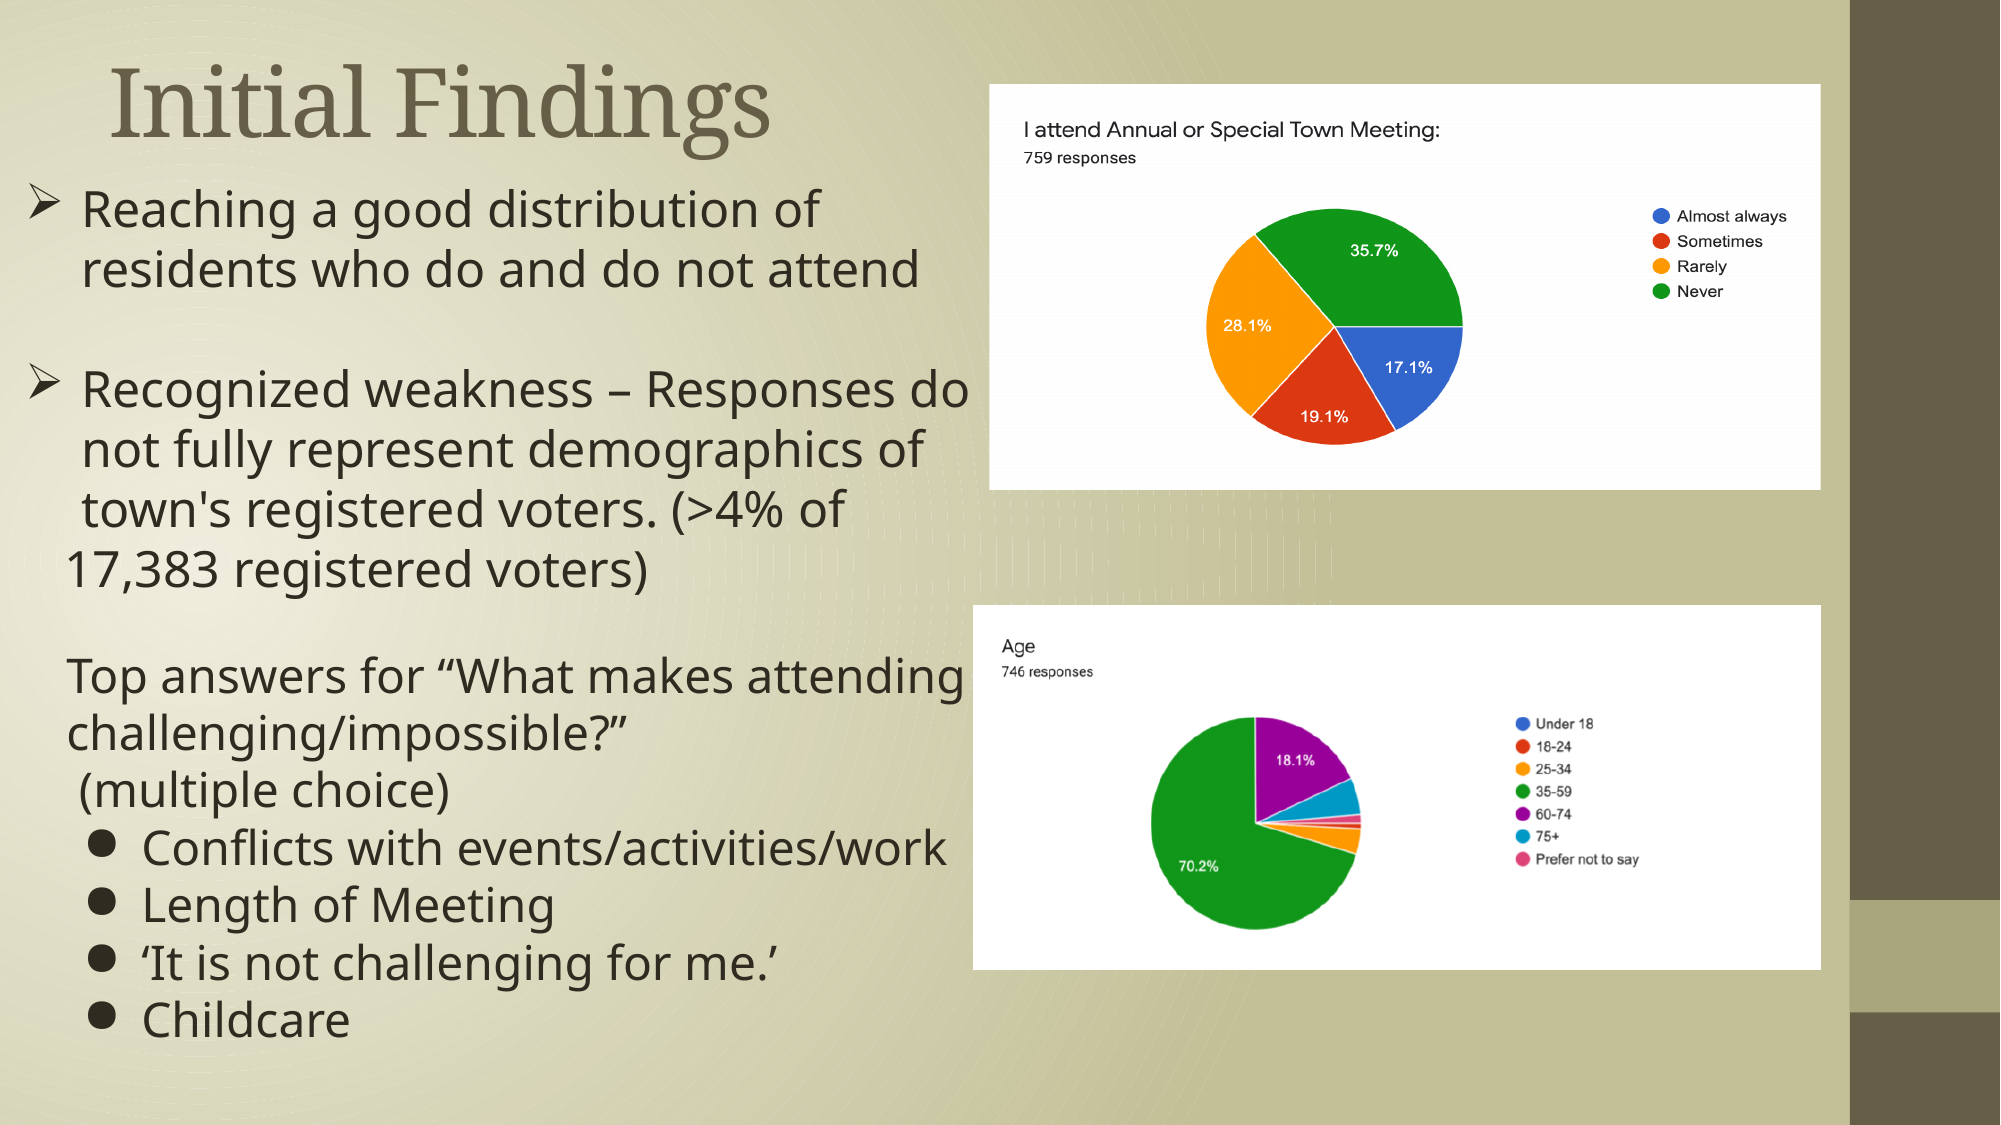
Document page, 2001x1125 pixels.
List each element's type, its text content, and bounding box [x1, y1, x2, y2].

picture [973, 605, 1822, 970]
text_box Reaching a good distribution of residents who do and do not attend Recognized weakness – Responses do not fully represent demographics of town's registered voters. (>4% of 17,383 registered voters) [10, 162, 1015, 665]
picture [988, 84, 1822, 491]
text_box Top answers for “What makes attending challenging/impossible?” (multiple choice) Conflicts with events/activities/work Length of Meeting ‘It is not challenging for me.’ Childcare [51, 630, 1037, 1120]
title Initial Findings [93, 5, 1761, 194]
